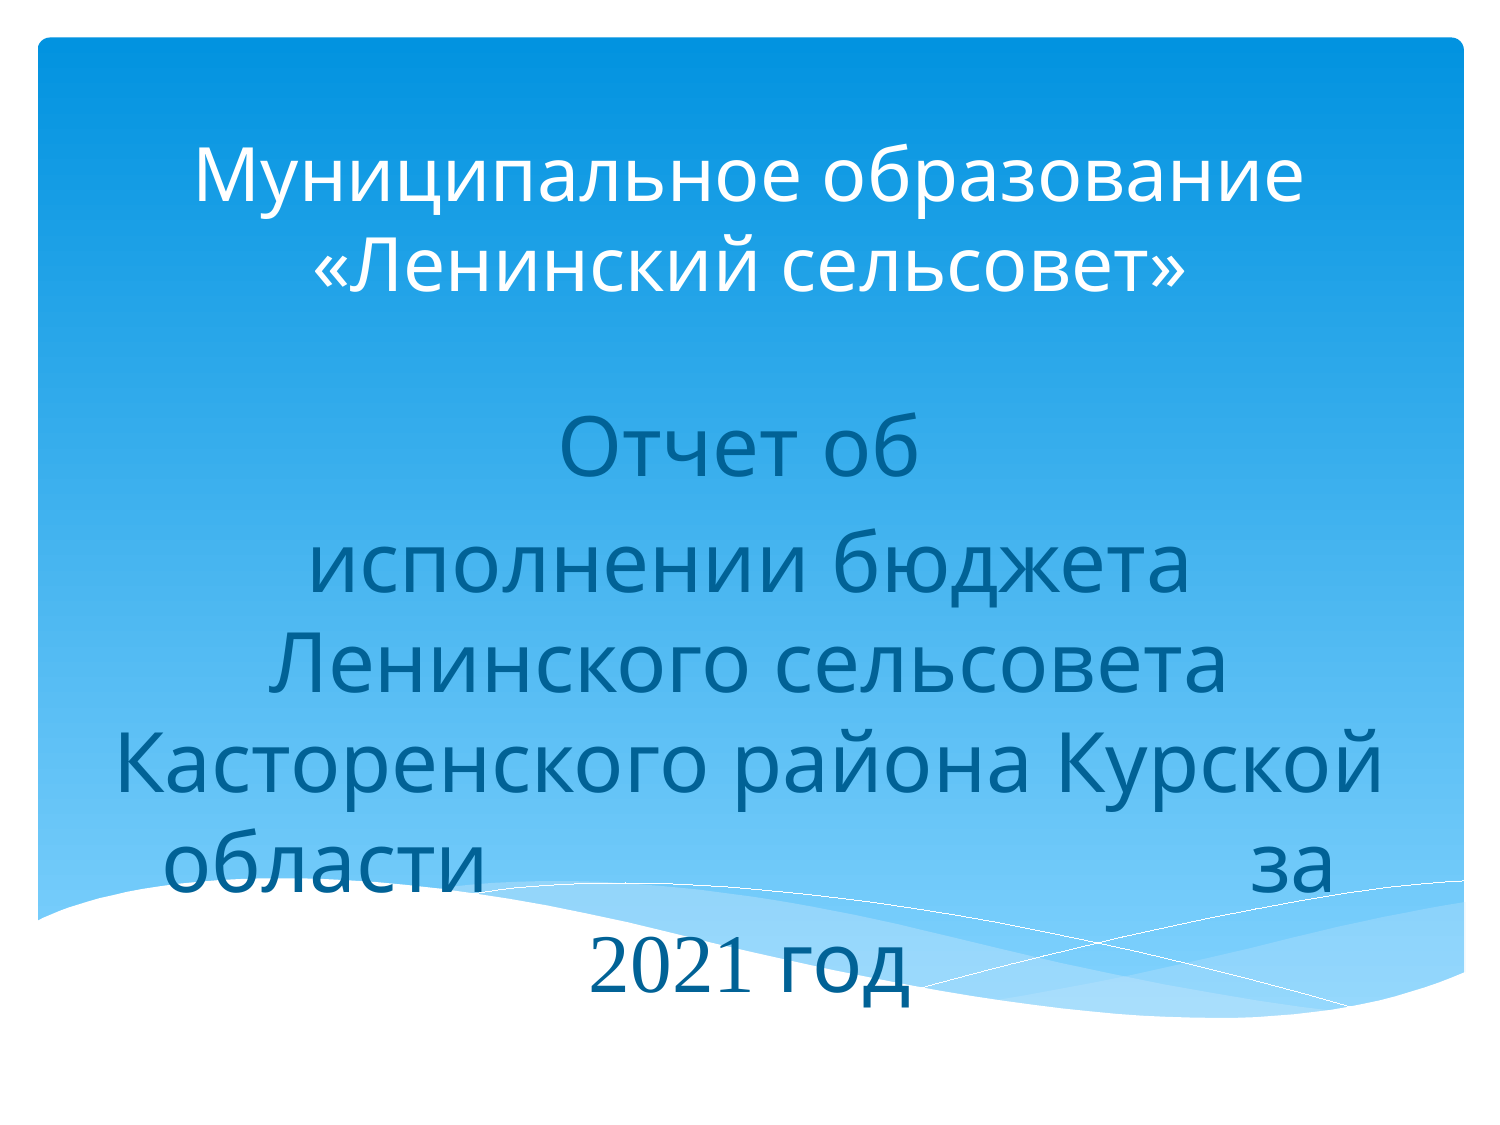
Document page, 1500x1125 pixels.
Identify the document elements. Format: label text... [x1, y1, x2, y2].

subtitle Отчет об исполнении бюджета Ленинского сельсовета Касторенского района Курской области за 2021 год [88, 385, 1412, 953]
title Муниципальное образование «Ленинский сельсовет» [112, 113, 1388, 315]
